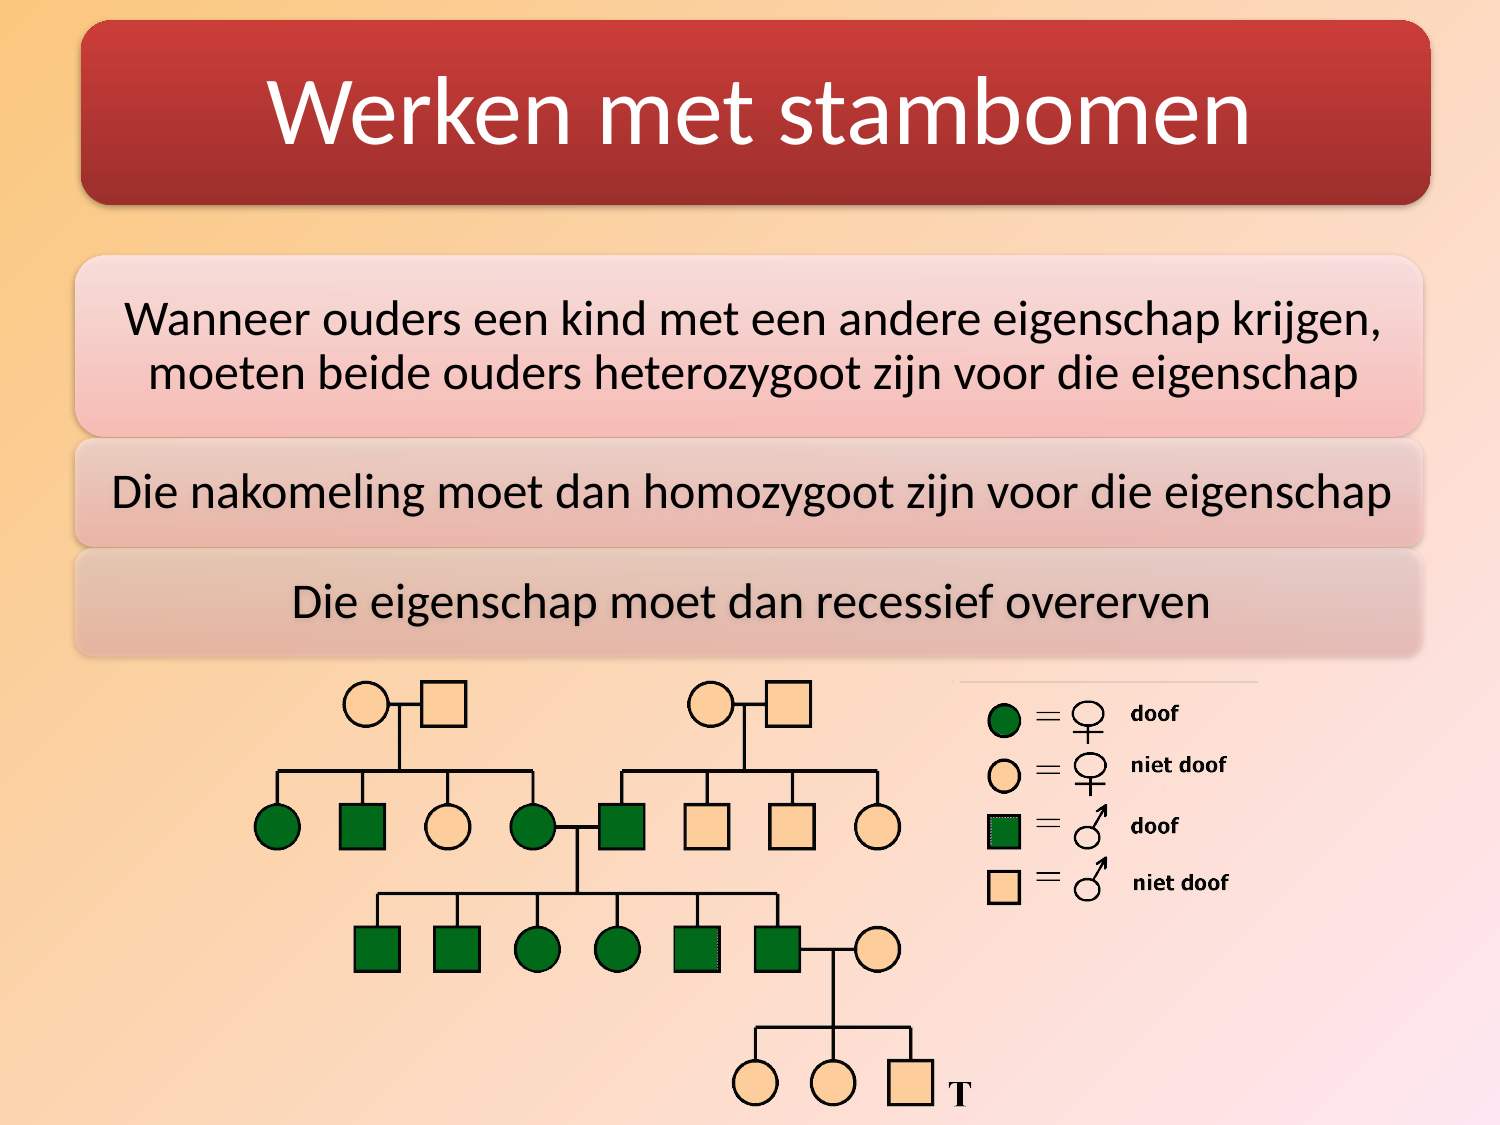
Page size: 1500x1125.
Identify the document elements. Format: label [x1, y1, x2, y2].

picture [253, 680, 1259, 1111]
text_box [80, 18, 1432, 207]
list [74, 255, 1424, 658]
